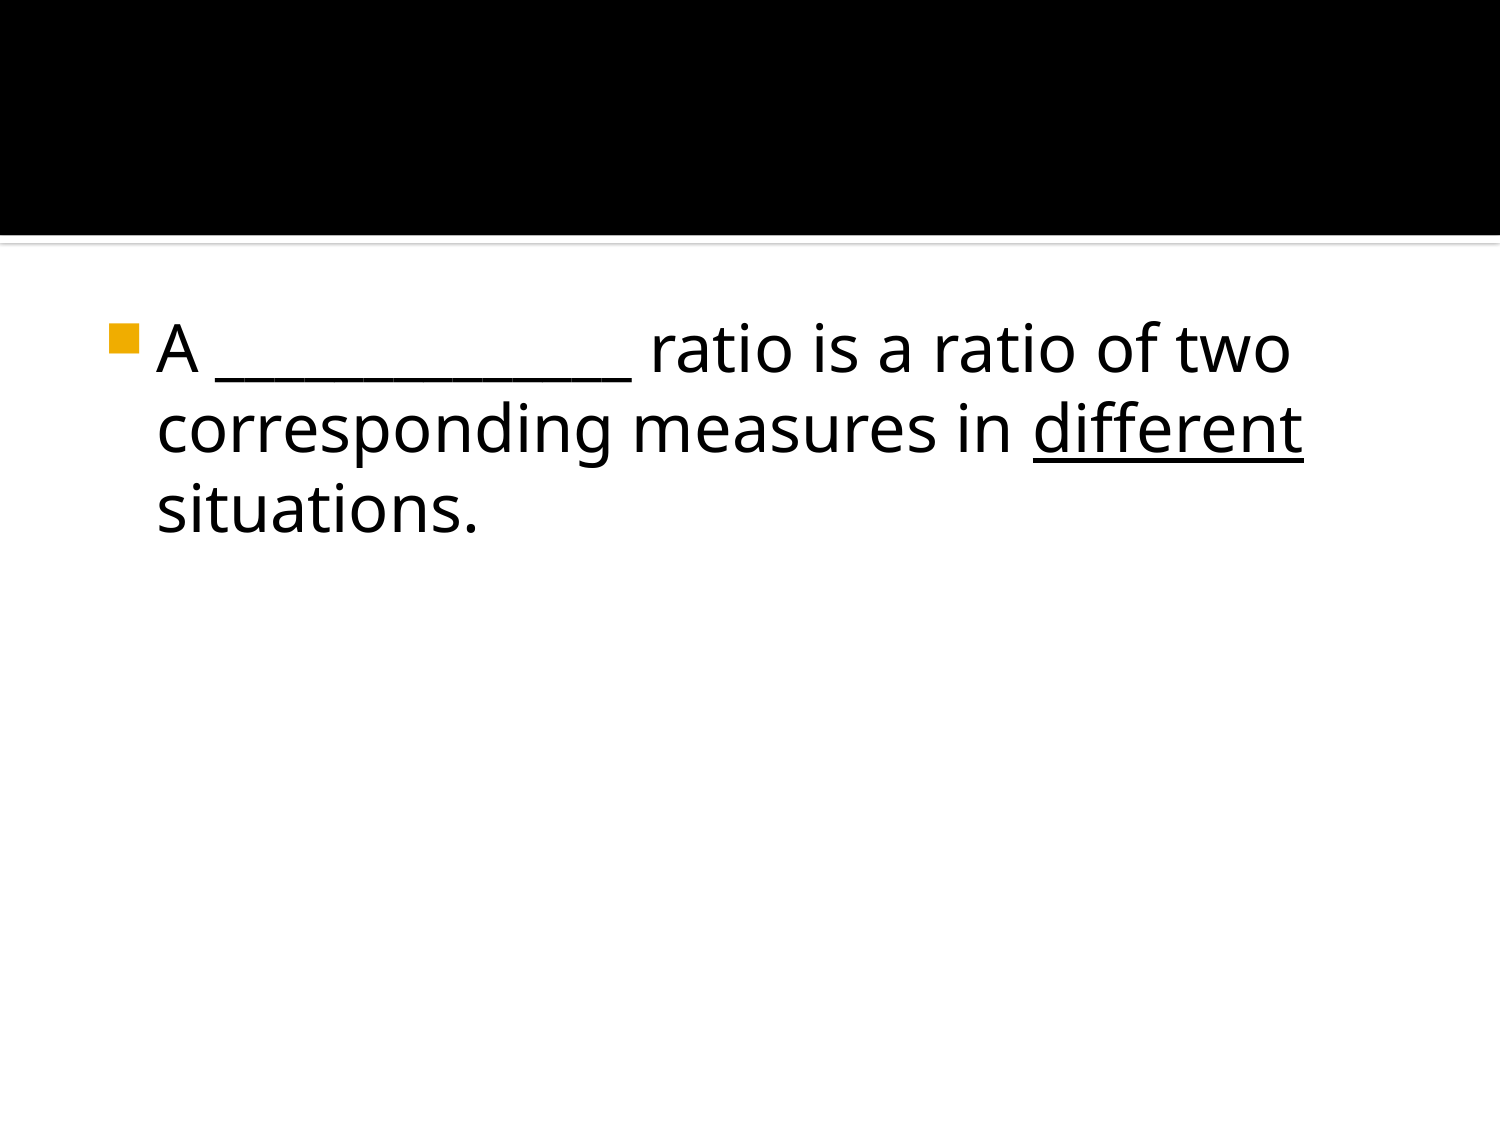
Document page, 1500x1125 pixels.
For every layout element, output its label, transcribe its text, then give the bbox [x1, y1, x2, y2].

list A ______________ ratio is a ratio of two corresponding measures in different situations. [75, 291, 1425, 1050]
